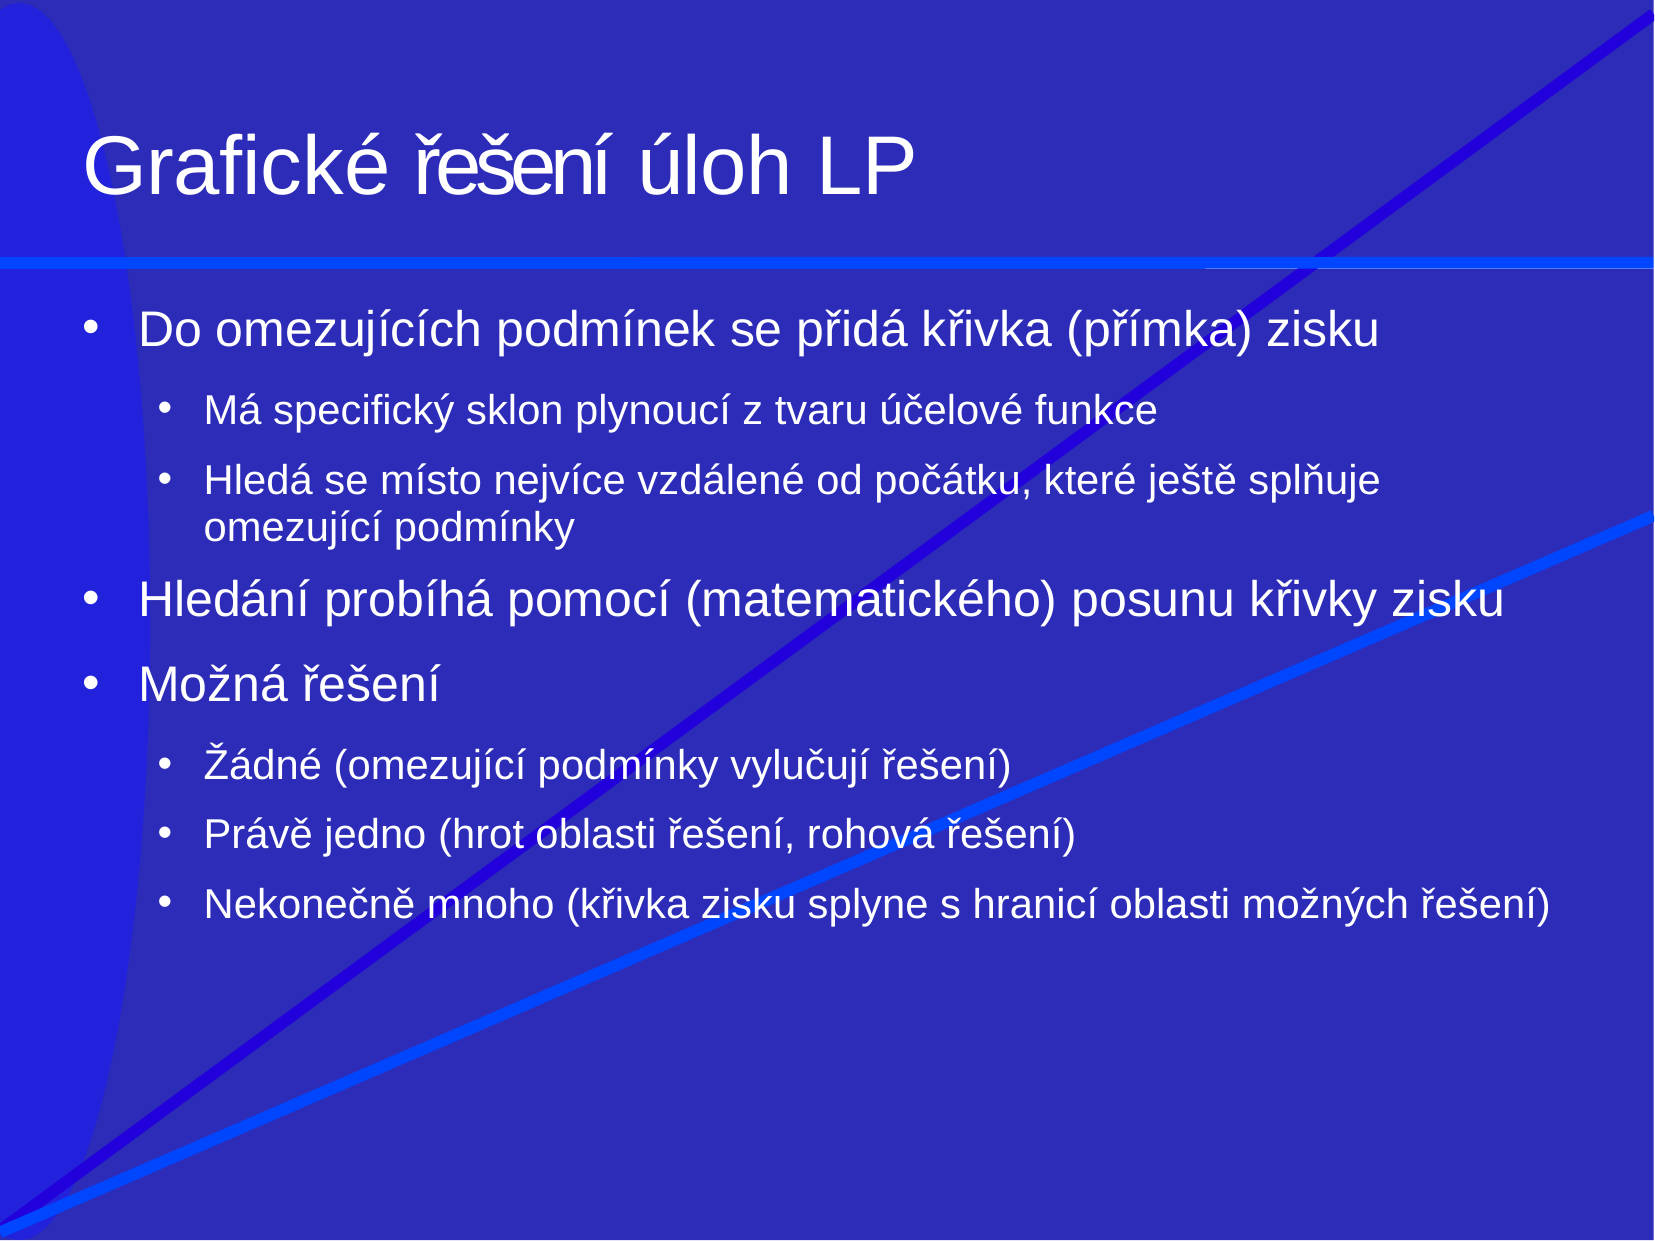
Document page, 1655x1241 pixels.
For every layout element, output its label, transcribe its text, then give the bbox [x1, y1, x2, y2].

text_box Do omezujících podmínek se přidá křivka (přímka) zisku Má specifický sklon plynoucí z tvaru účelové funkce Hledá se místo nejvíce vzdálené od počátku, které ještě splňuje omezující podmínky Hledání probíhá pomocí (matematického) posunu křivky zisku Možná řešení Žádné (omezující podmínky vylučují řešení) Právě jedno (hrot oblasti řešení, rohová řešení) Nekonečně mnoho (křivka zisku splyne s hranicí oblasti možných řešení) [80, 296, 1569, 927]
title Grafické řešení úloh LP [80, 67, 1574, 319]
